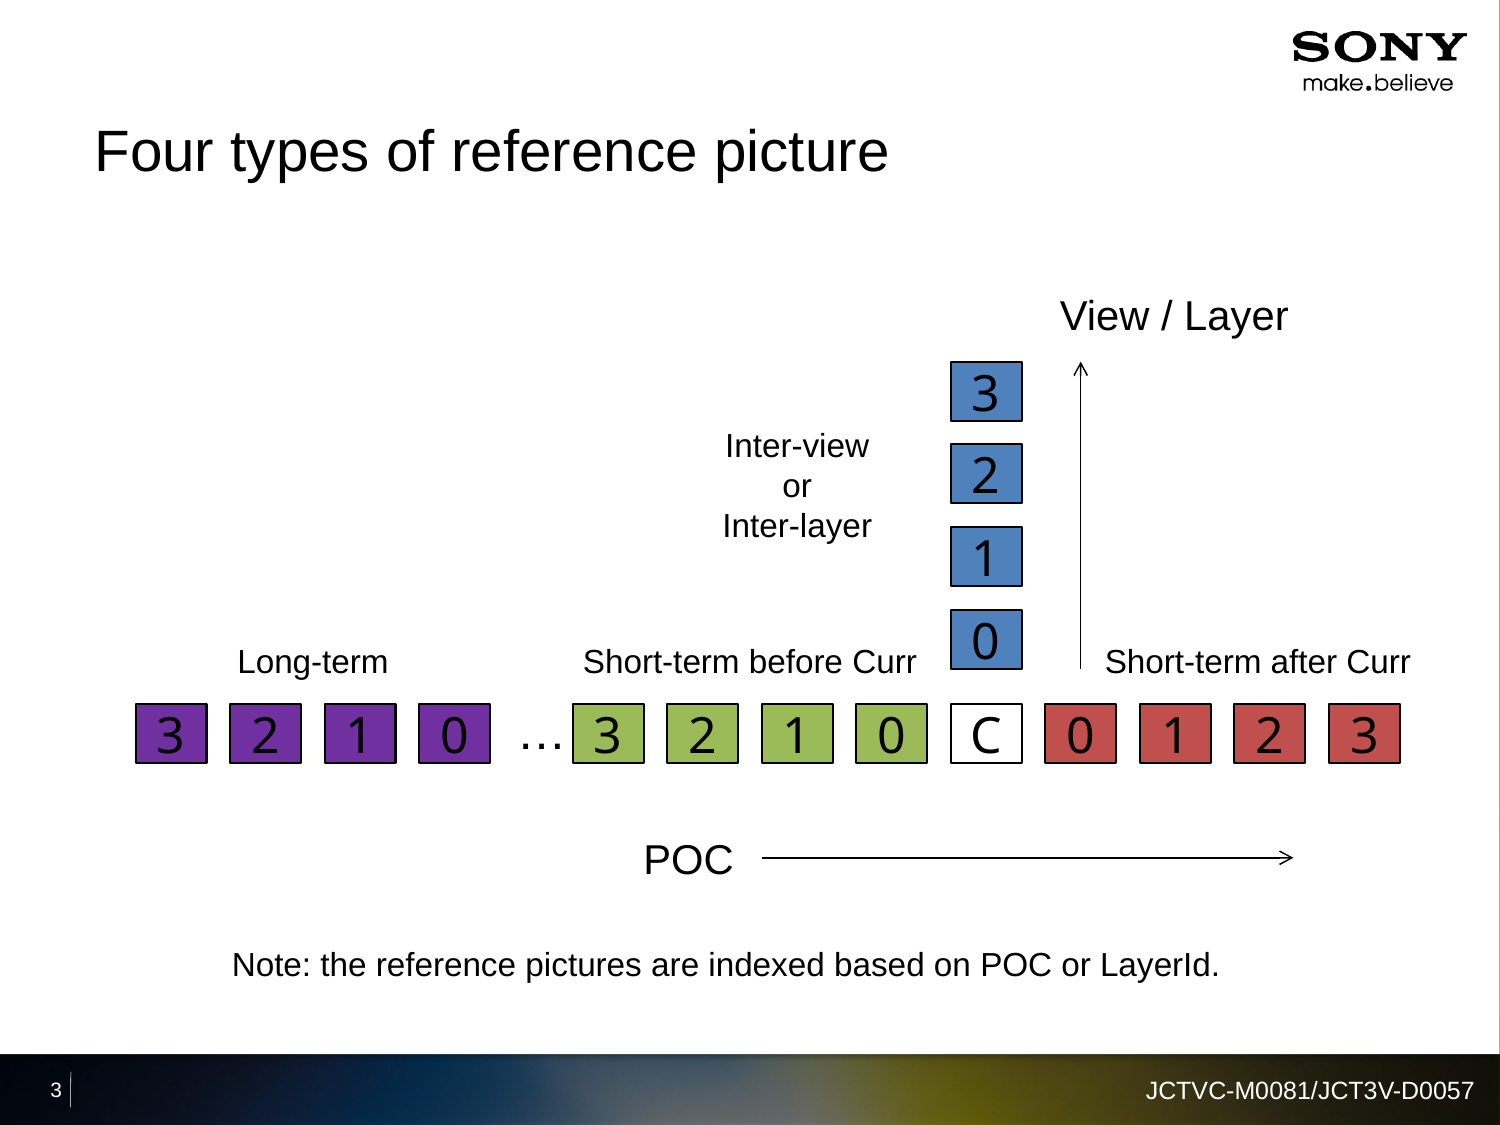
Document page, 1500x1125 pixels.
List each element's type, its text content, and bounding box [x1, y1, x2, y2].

text_box 2 [999, 442, 1024, 505]
text_box 1 [760, 702, 835, 765]
text_box 0 [1043, 702, 1118, 765]
text_box 3 [949, 360, 1024, 423]
text_box 3 [1327, 702, 1402, 765]
text_box 2 [665, 702, 740, 765]
picture [0, 1055, 1500, 1125]
text_box Short-term after Curr [1057, 633, 1459, 688]
text_box 3 [585, 702, 646, 765]
text_box Inter-view or Inter-layer [596, 416, 999, 552]
slide_number 3 [20, 1071, 62, 1108]
text_box C [949, 702, 1024, 765]
text_box 2 [228, 702, 303, 765]
text_box 0 [949, 608, 1024, 671]
text_box Note: the reference pictures are indexed based on POC or LayerId. [217, 935, 1304, 991]
text_box 2 [1232, 702, 1307, 765]
text_box 1 [1138, 702, 1213, 765]
text_box 1 [949, 525, 1024, 588]
text_box 1 [323, 702, 398, 765]
text_box View / Layer [1045, 281, 1365, 347]
text_box … [501, 692, 585, 768]
text_box POC [628, 825, 818, 890]
text_box 0 [417, 702, 492, 765]
text_box Long-term [112, 633, 514, 688]
text_box 0 [854, 702, 929, 765]
text_box Short-term before Curr [549, 633, 951, 688]
title Four types of reference picture [94, 64, 1270, 184]
text_box 3 [134, 702, 209, 765]
footer JCTVC-M0081/JCT3V-D0057 [1015, 1059, 1491, 1120]
